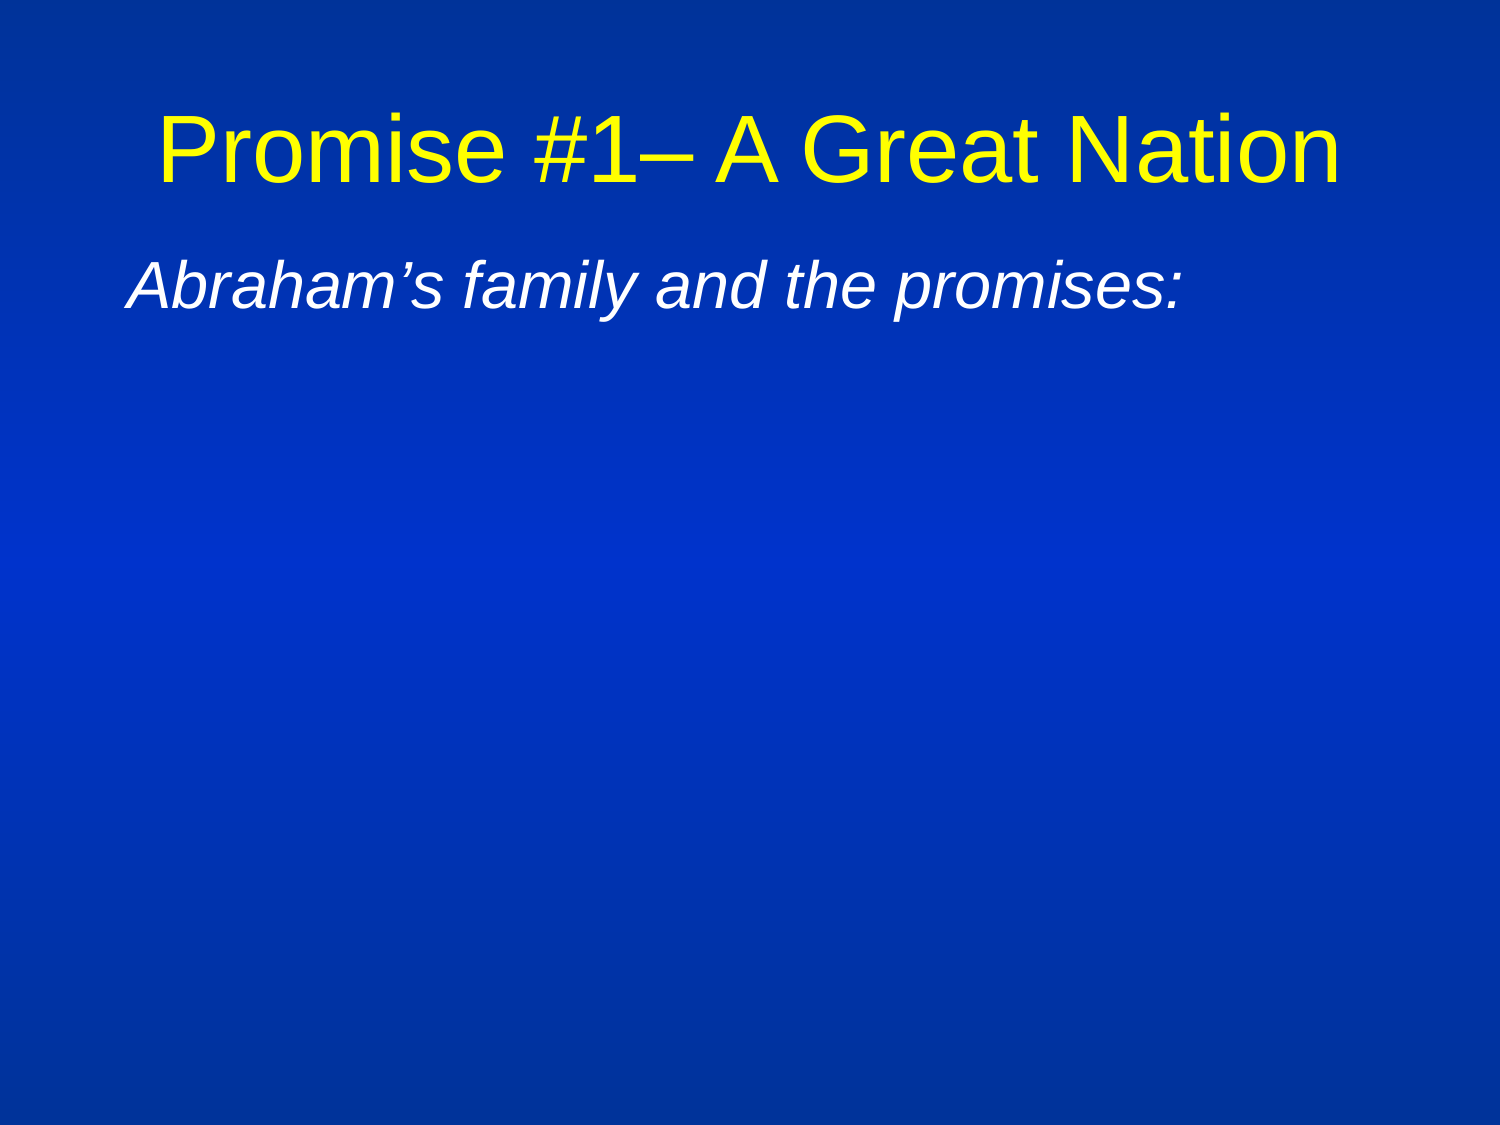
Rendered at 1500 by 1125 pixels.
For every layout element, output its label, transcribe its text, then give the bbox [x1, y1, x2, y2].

title Promise #1– A Great Nation [37, 50, 1463, 238]
list Abraham’s family and the promises: [112, 249, 1388, 338]
